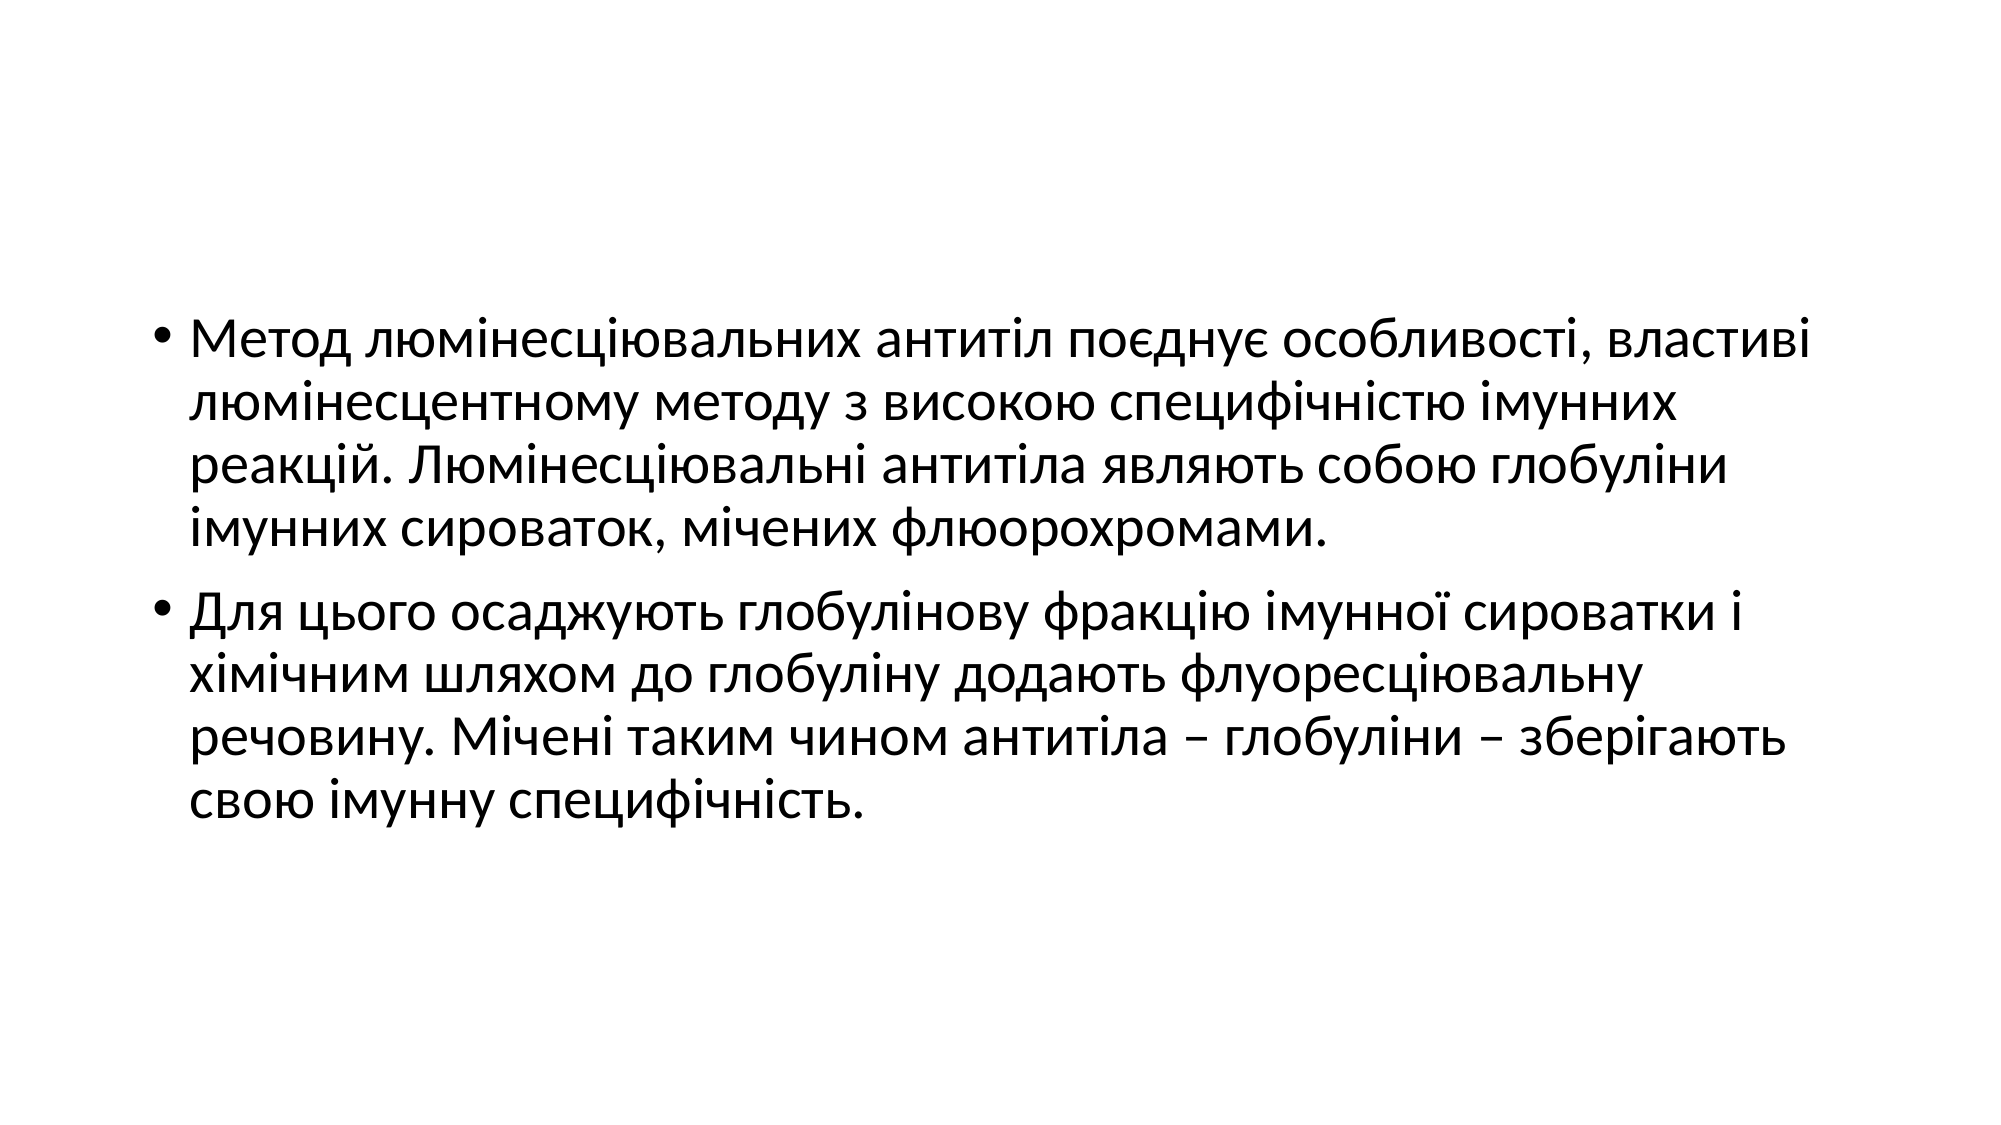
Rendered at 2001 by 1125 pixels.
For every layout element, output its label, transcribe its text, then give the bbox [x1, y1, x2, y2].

list Метод люмінесціювальних антитіл поєднує особливості, властиві люмінесцентному методу з високою специфічністю імунних реакцій. Люмінесціювальні антитіла являють собою глобуліни імунних сироваток, мічених флюорохромами. Для цього осаджують глобулінову фракцію імунної сироватки і хімічним шляхом до глобуліну додають флуоресціювальну речовину. Мічені таким чином антитіла – глобуліни – зберігають свою імунну специфічність. [137, 299, 1863, 1014]
